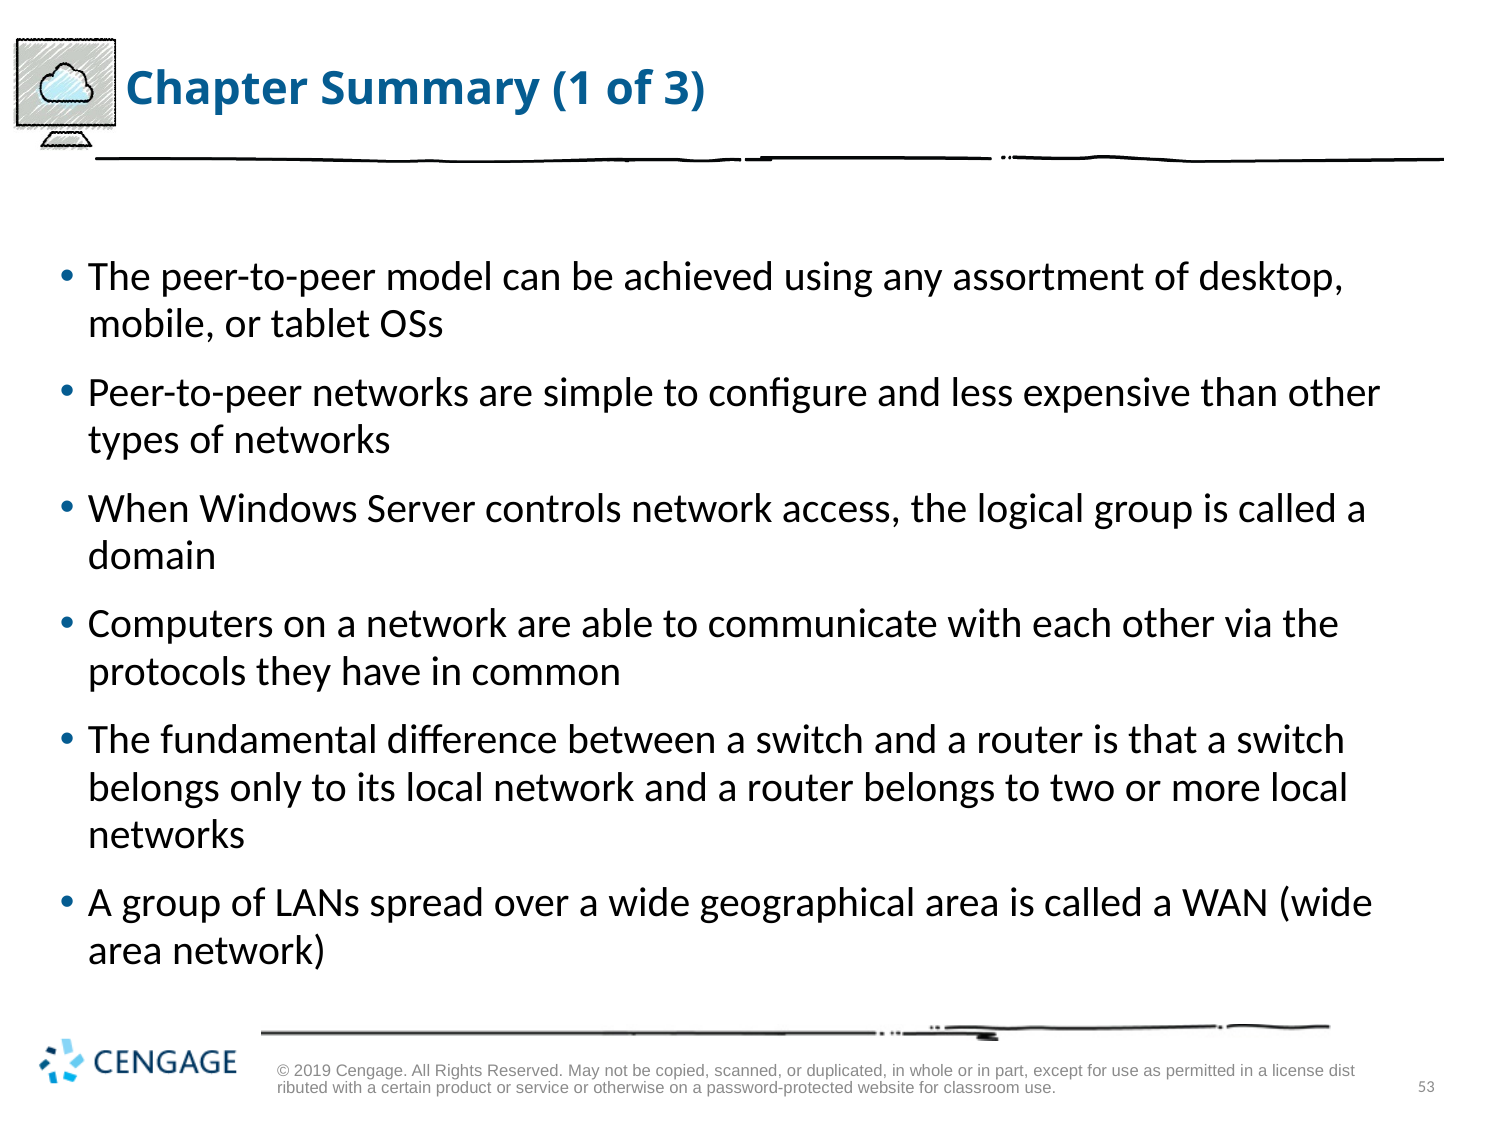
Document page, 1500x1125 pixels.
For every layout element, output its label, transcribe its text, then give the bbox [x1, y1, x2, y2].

picture [13, 36, 117, 151]
picture [261, 1024, 1331, 1041]
picture [95, 155, 1444, 163]
list The peer-to-peer model can be achieved using any assortment of desktop, mobile, or tablet O Ss Peer-to-peer networks are simple to configure and less expensive than other types of networks When Windows Server controls network access, the logical group is called a domain Computers on a network are able to communicate with each other via the protocols they have in common The fundamental difference between a switch and a router is that a switch belongs only to its local network and a router belongs to two or more local networks A group of LANs spread over a wide geographical area is called a WAN (wide area network) [59, 252, 1441, 975]
title Chapter Summary (1 of 3) [125, 66, 1442, 116]
picture [19, 1025, 249, 1096]
footer © 2019 Cengage. All Rights Reserved. May not be copied, scanned, or duplicated, in whole or in part, except for use as permitted in a license distributed with a certain product or service or otherwise on a password-protected website for classroom use. [262, 1050, 1375, 1091]
